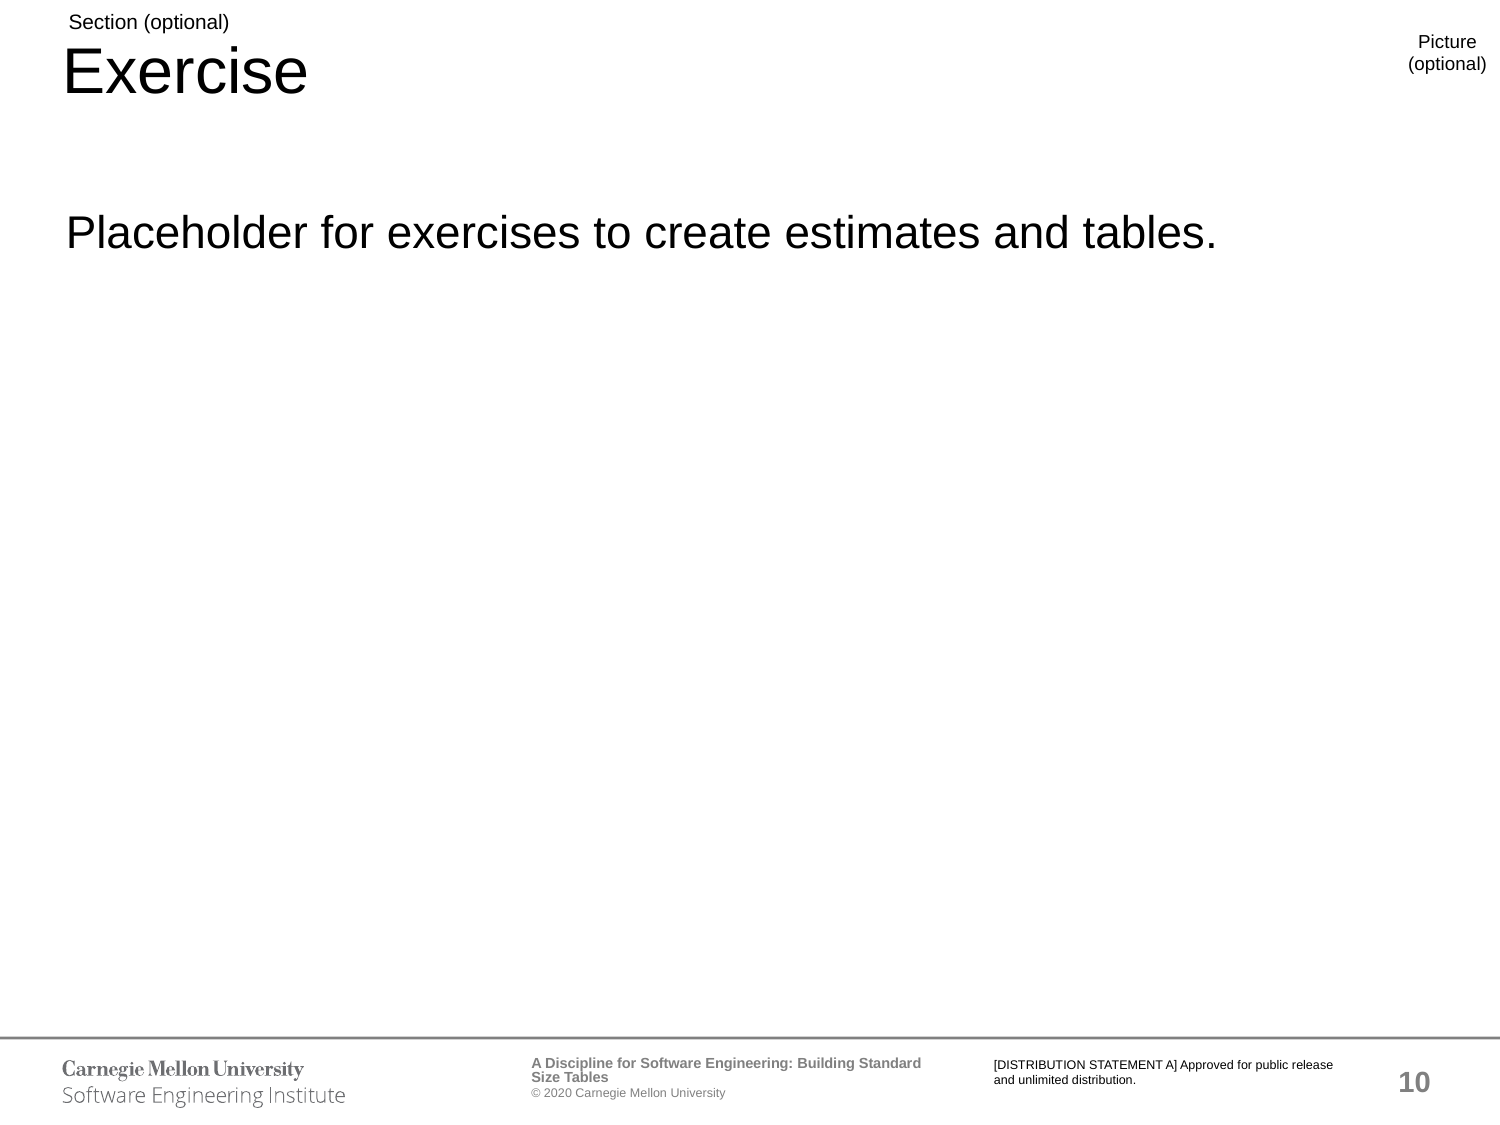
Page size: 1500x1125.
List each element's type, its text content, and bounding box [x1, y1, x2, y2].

title Exercise [62, 37, 1338, 182]
list Placeholder for exercises to create estimates and tables. [65, 202, 1431, 1026]
